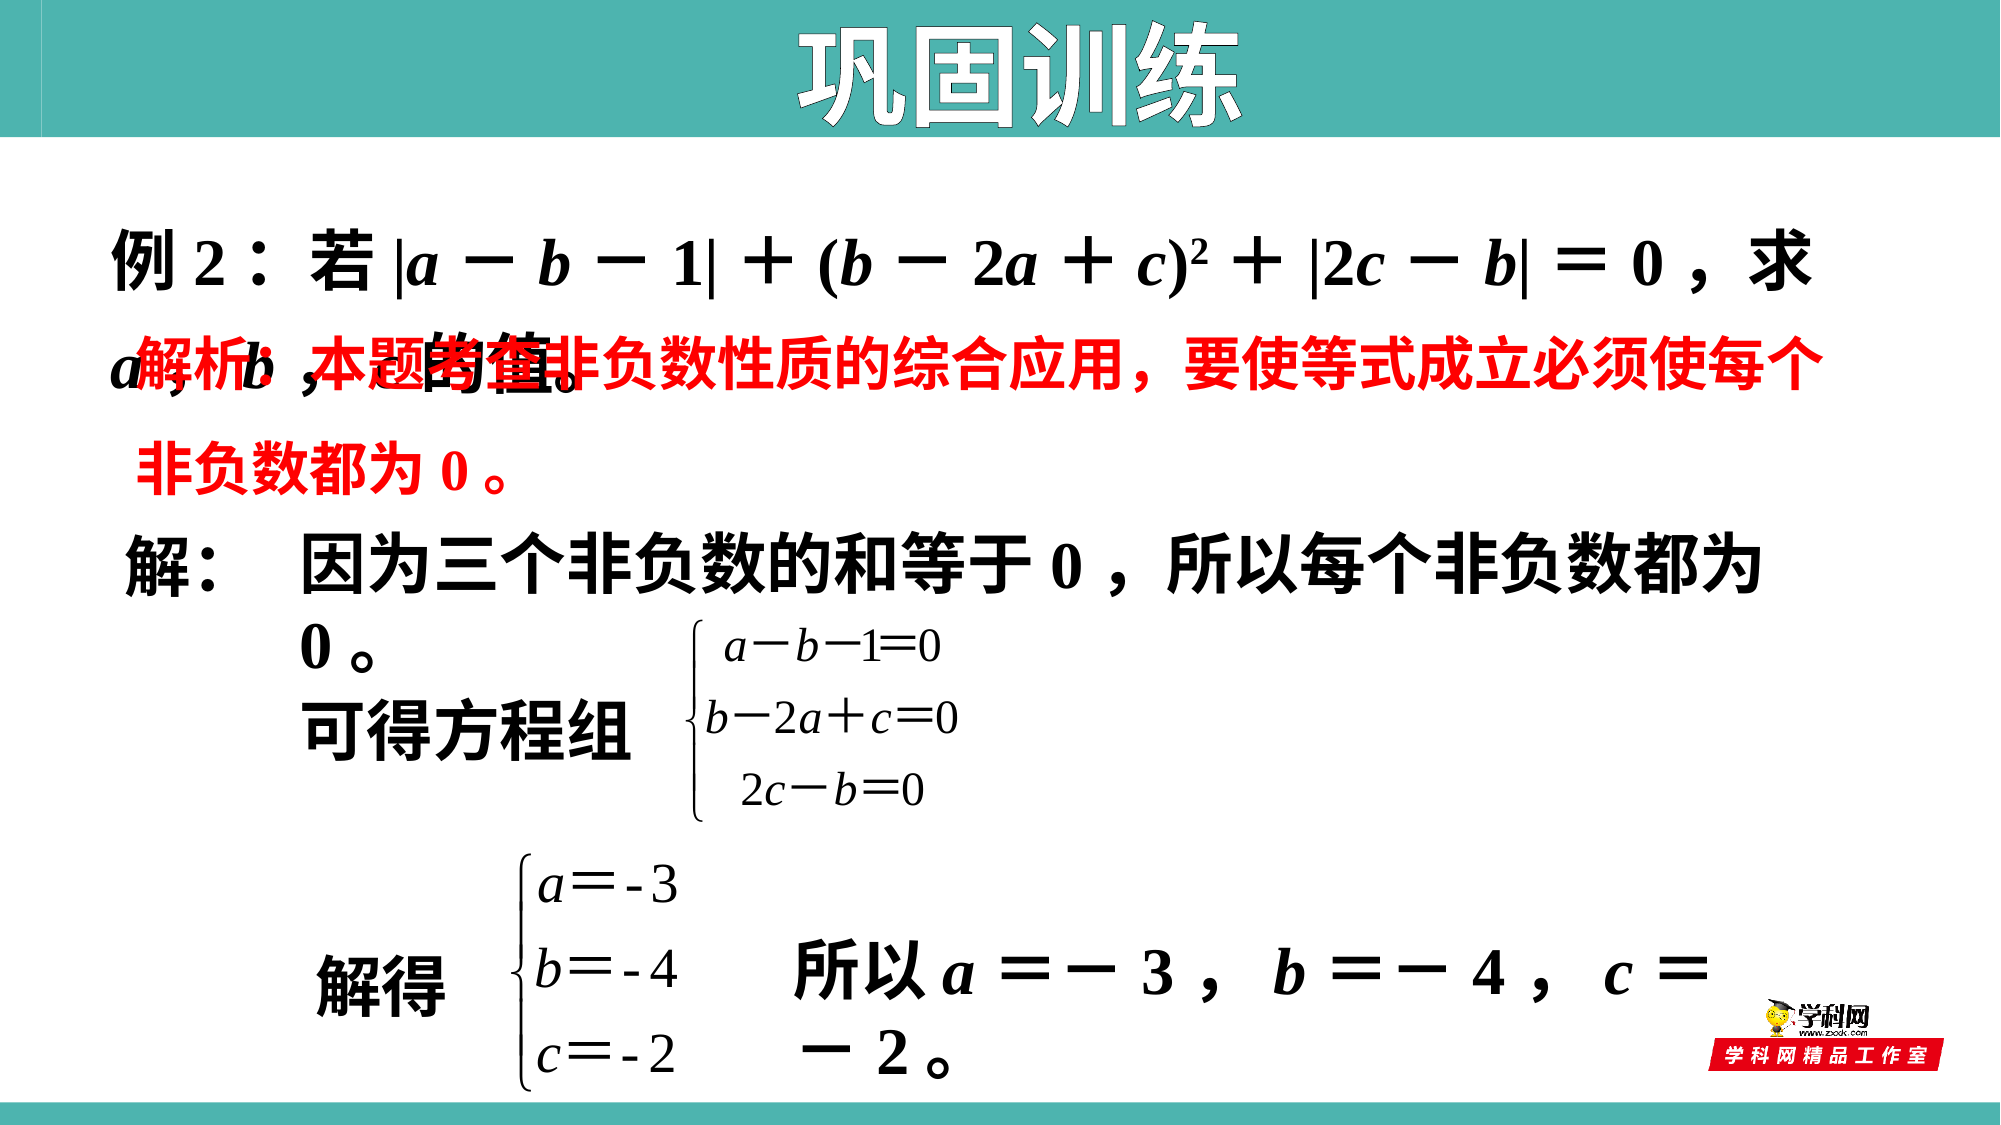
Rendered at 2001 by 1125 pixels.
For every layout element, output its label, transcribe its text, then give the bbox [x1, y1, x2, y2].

text_box 因为三个非负数的和等于0，所以每个非负数都为0。 [285, 514, 1886, 690]
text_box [498, 840, 689, 1106]
text_box 解析：本题考查非负数性质的综合应用，要使等式成立必须使每个非负数都为0。 [120, 284, 1880, 510]
text_box 可得方程组 [284, 681, 669, 776]
text_box 解： [104, 514, 285, 615]
text_box [0, 1100, 2000, 1125]
text_box 例2：若|a－b－1|＋(b－2a＋c)2＋|2c－b|＝0，求a，b，c的值。 [90, 184, 1964, 413]
text_box 所以a＝－3，b＝－4，c＝－2。 [778, 920, 1749, 1096]
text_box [0, 0, 2000, 138]
text_box 解得 [300, 936, 493, 1032]
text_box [674, 608, 968, 834]
picture [1749, 1038, 1944, 1071]
picture [1766, 999, 1869, 1037]
